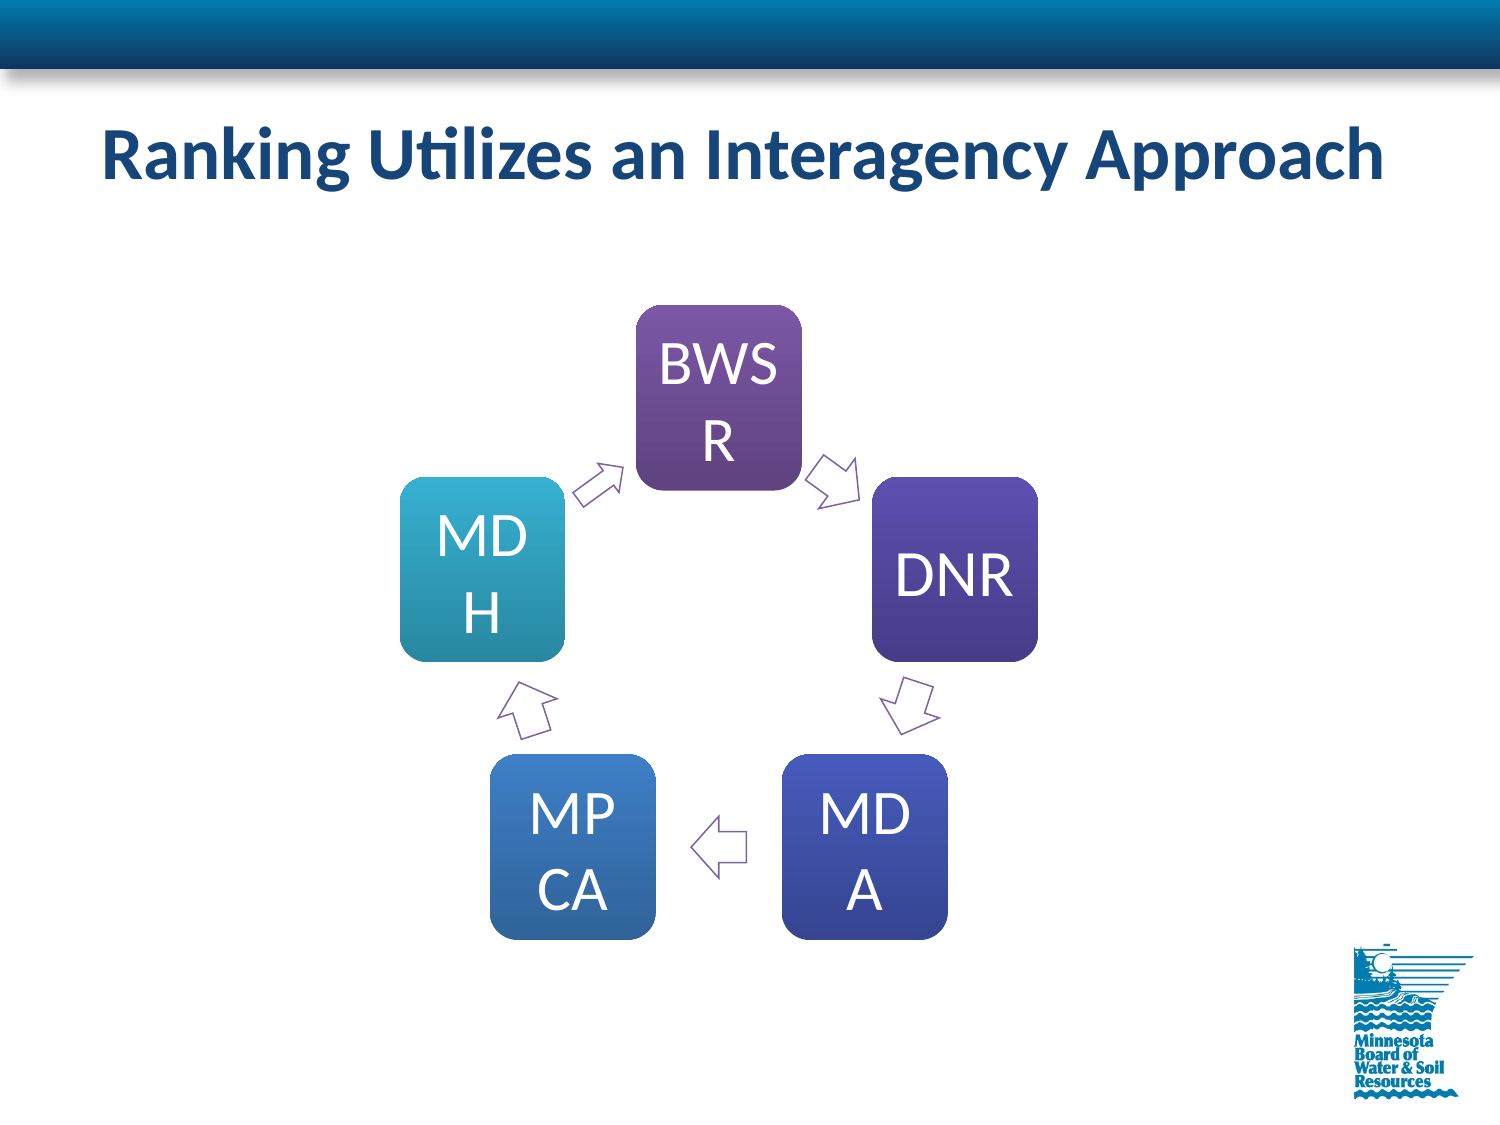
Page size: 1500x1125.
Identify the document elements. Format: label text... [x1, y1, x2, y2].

text_box [0, 0, 1500, 69]
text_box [387, 274, 1050, 1018]
picture [1328, 918, 1500, 1125]
text_box Ranking Utilizes an Interagency Approach [34, 84, 1432, 215]
